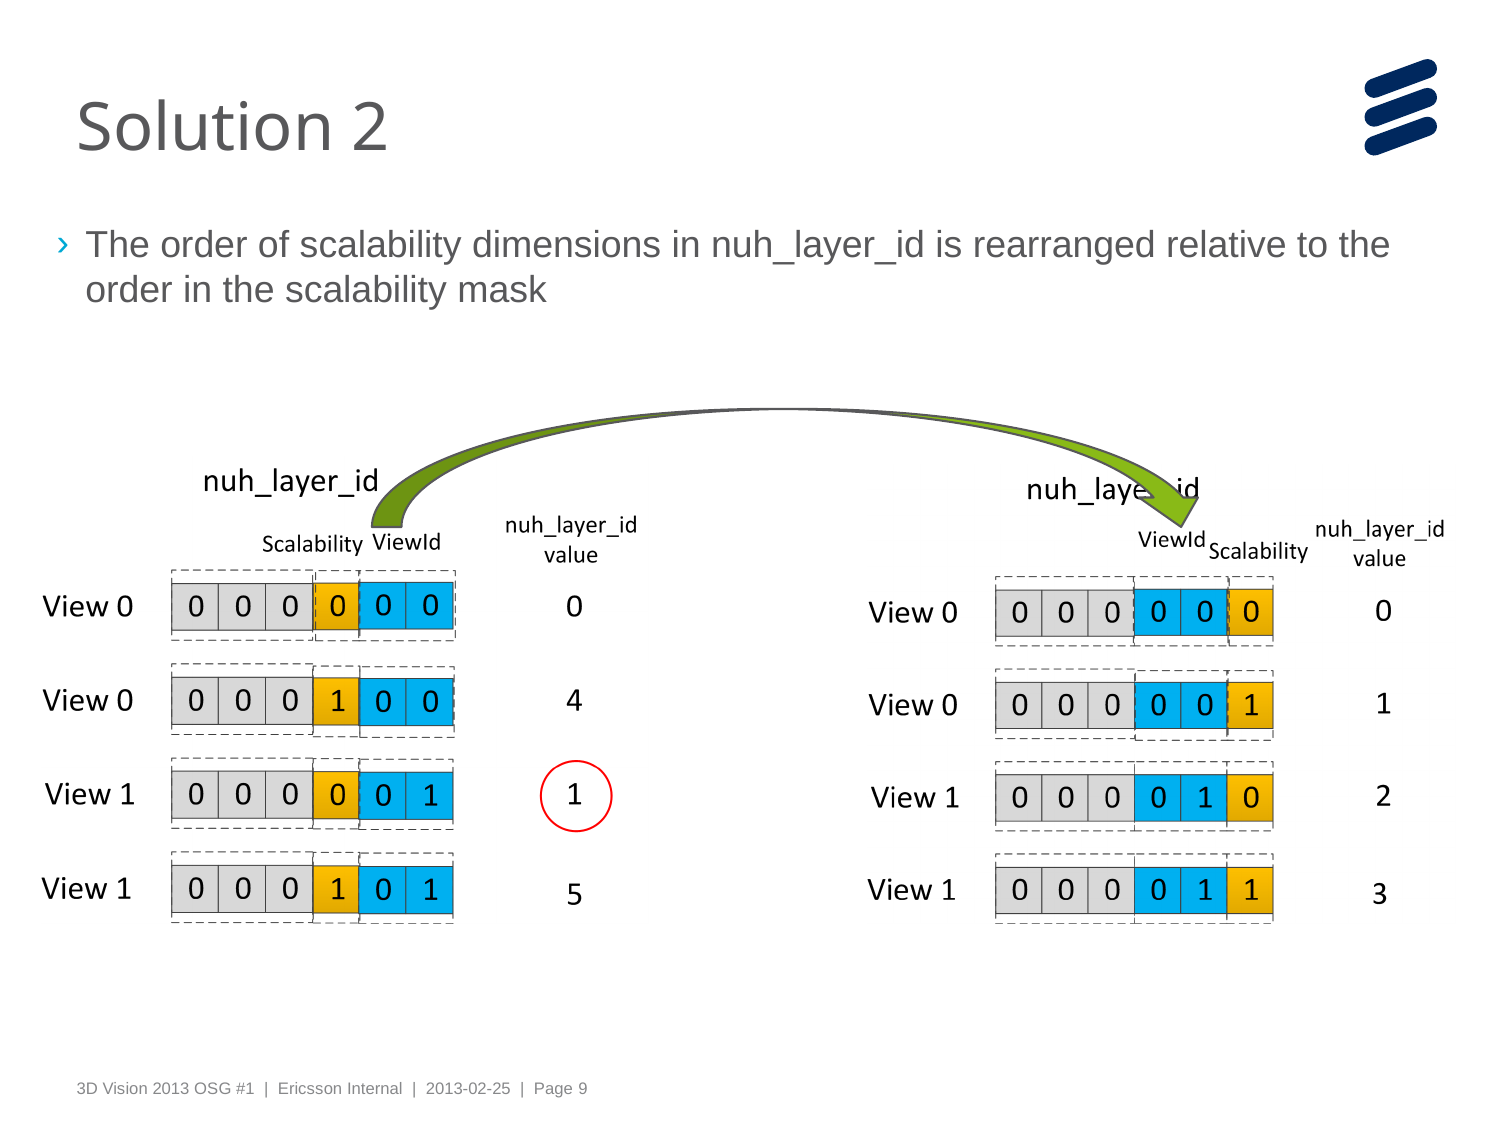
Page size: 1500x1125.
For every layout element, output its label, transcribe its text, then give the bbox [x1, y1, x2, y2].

picture [40, 455, 650, 924]
text_box [457, 408, 1133, 463]
title Solution 2 [64, 91, 1295, 173]
list The order of scalability dimensions in nuh_layer_id is rearranged relative to the order in the scalability mask [44, 219, 1416, 362]
picture [867, 464, 1456, 924]
